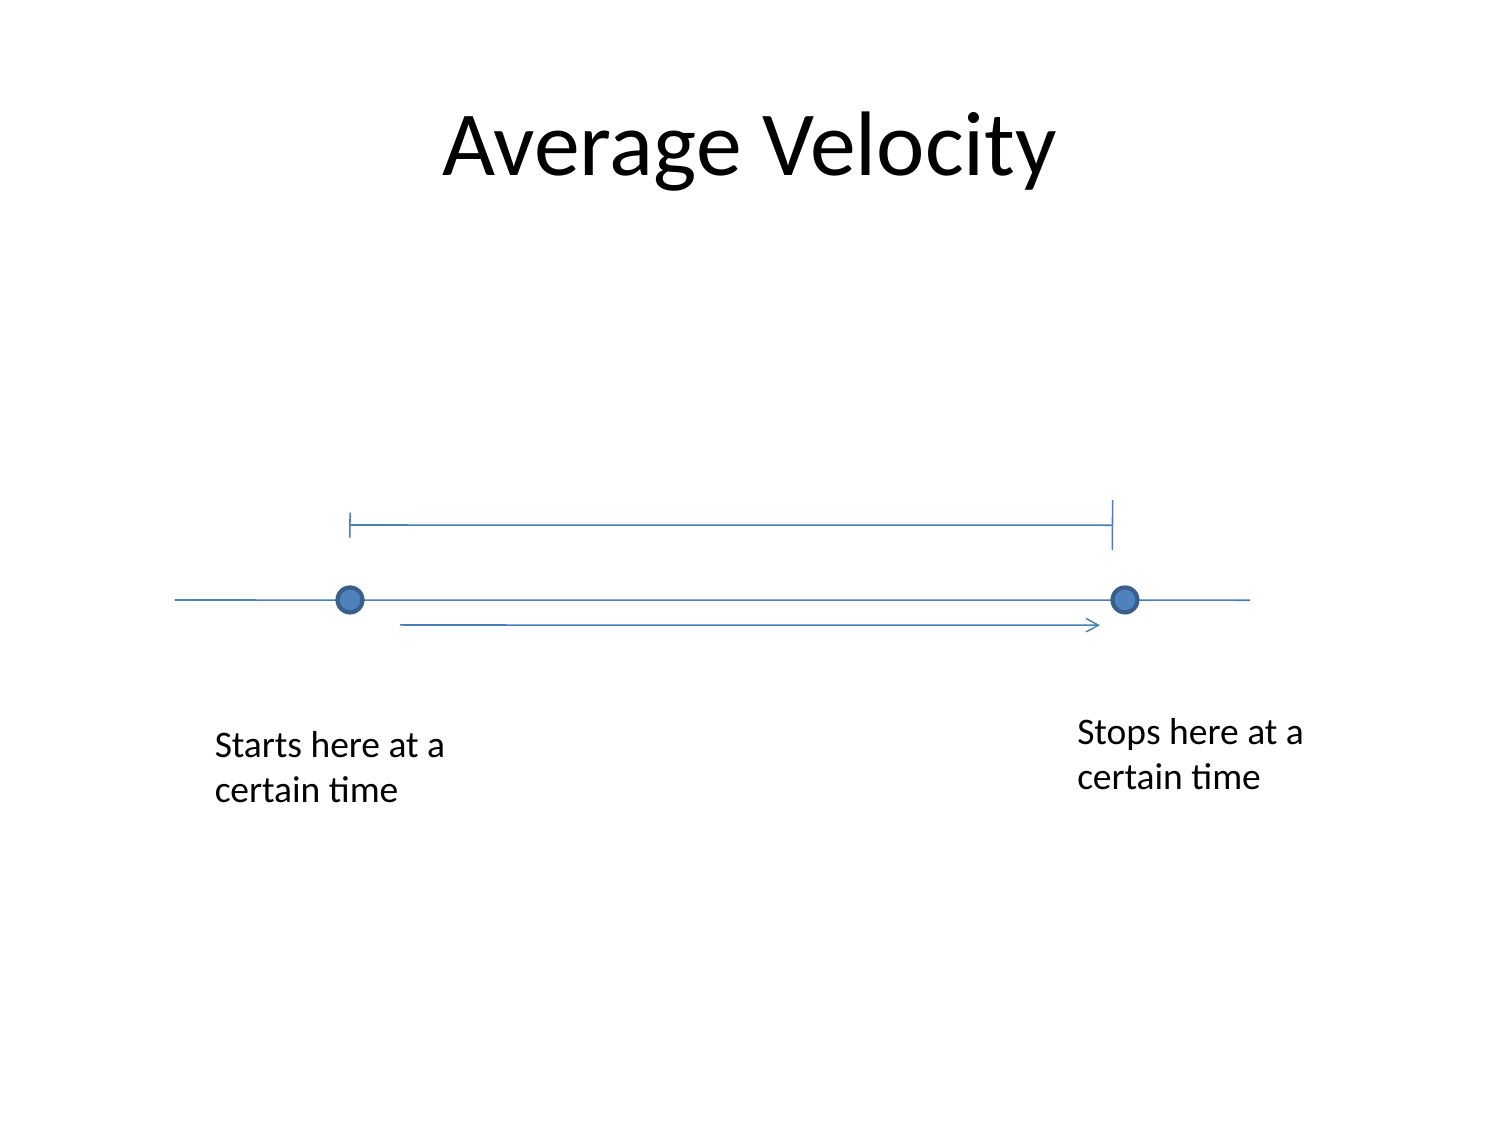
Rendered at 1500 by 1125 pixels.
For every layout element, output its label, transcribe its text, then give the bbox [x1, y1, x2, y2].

text_box Starts here at a certain time [200, 712, 525, 818]
text_box [339, 610, 361, 615]
text_box [1110, 585, 1140, 598]
text_box [1114, 610, 1136, 615]
title Average Velocity [75, 45, 1425, 233]
text_box Stops here at a certain time [1062, 699, 1388, 805]
text_box [335, 585, 365, 598]
